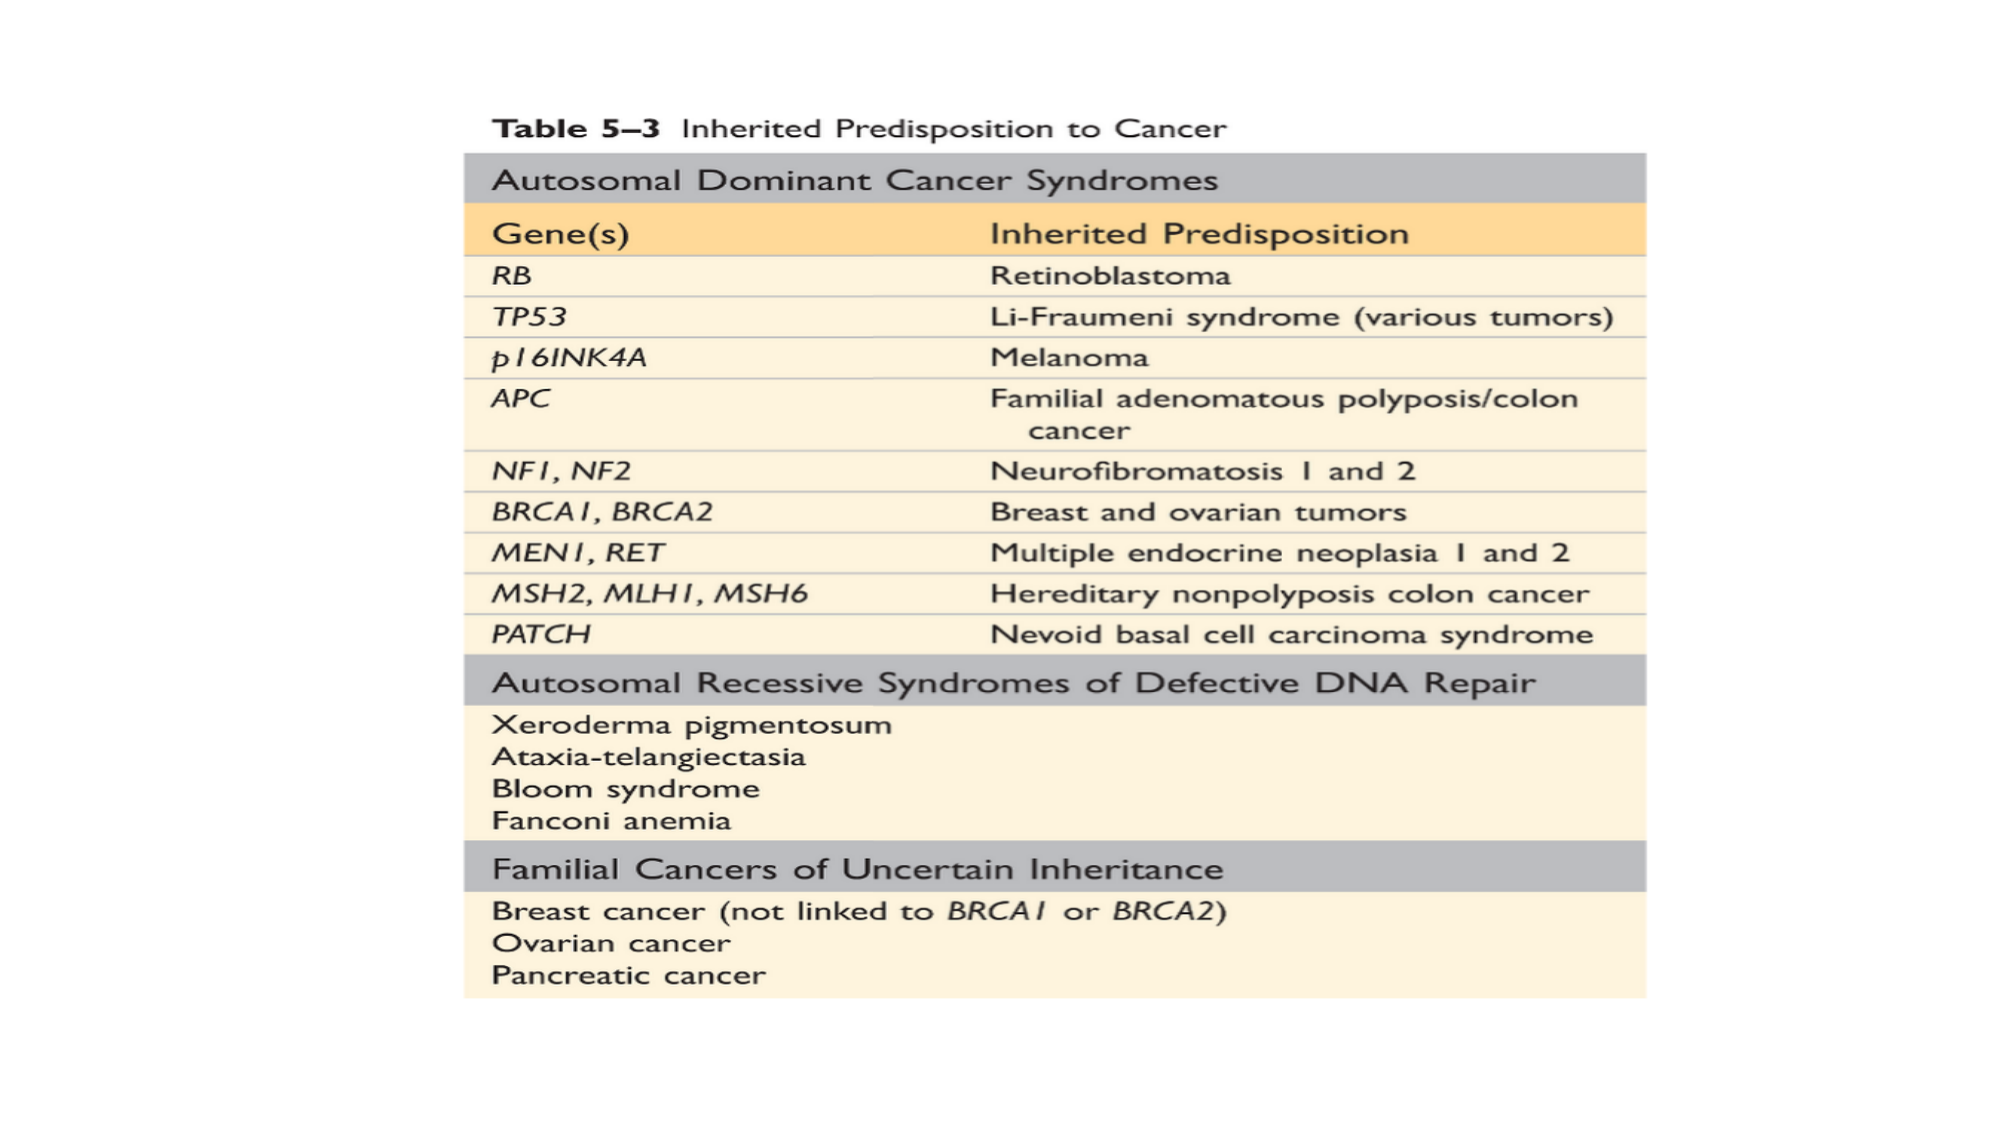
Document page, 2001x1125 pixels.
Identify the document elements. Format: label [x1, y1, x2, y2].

list [425, 110, 1729, 1014]
